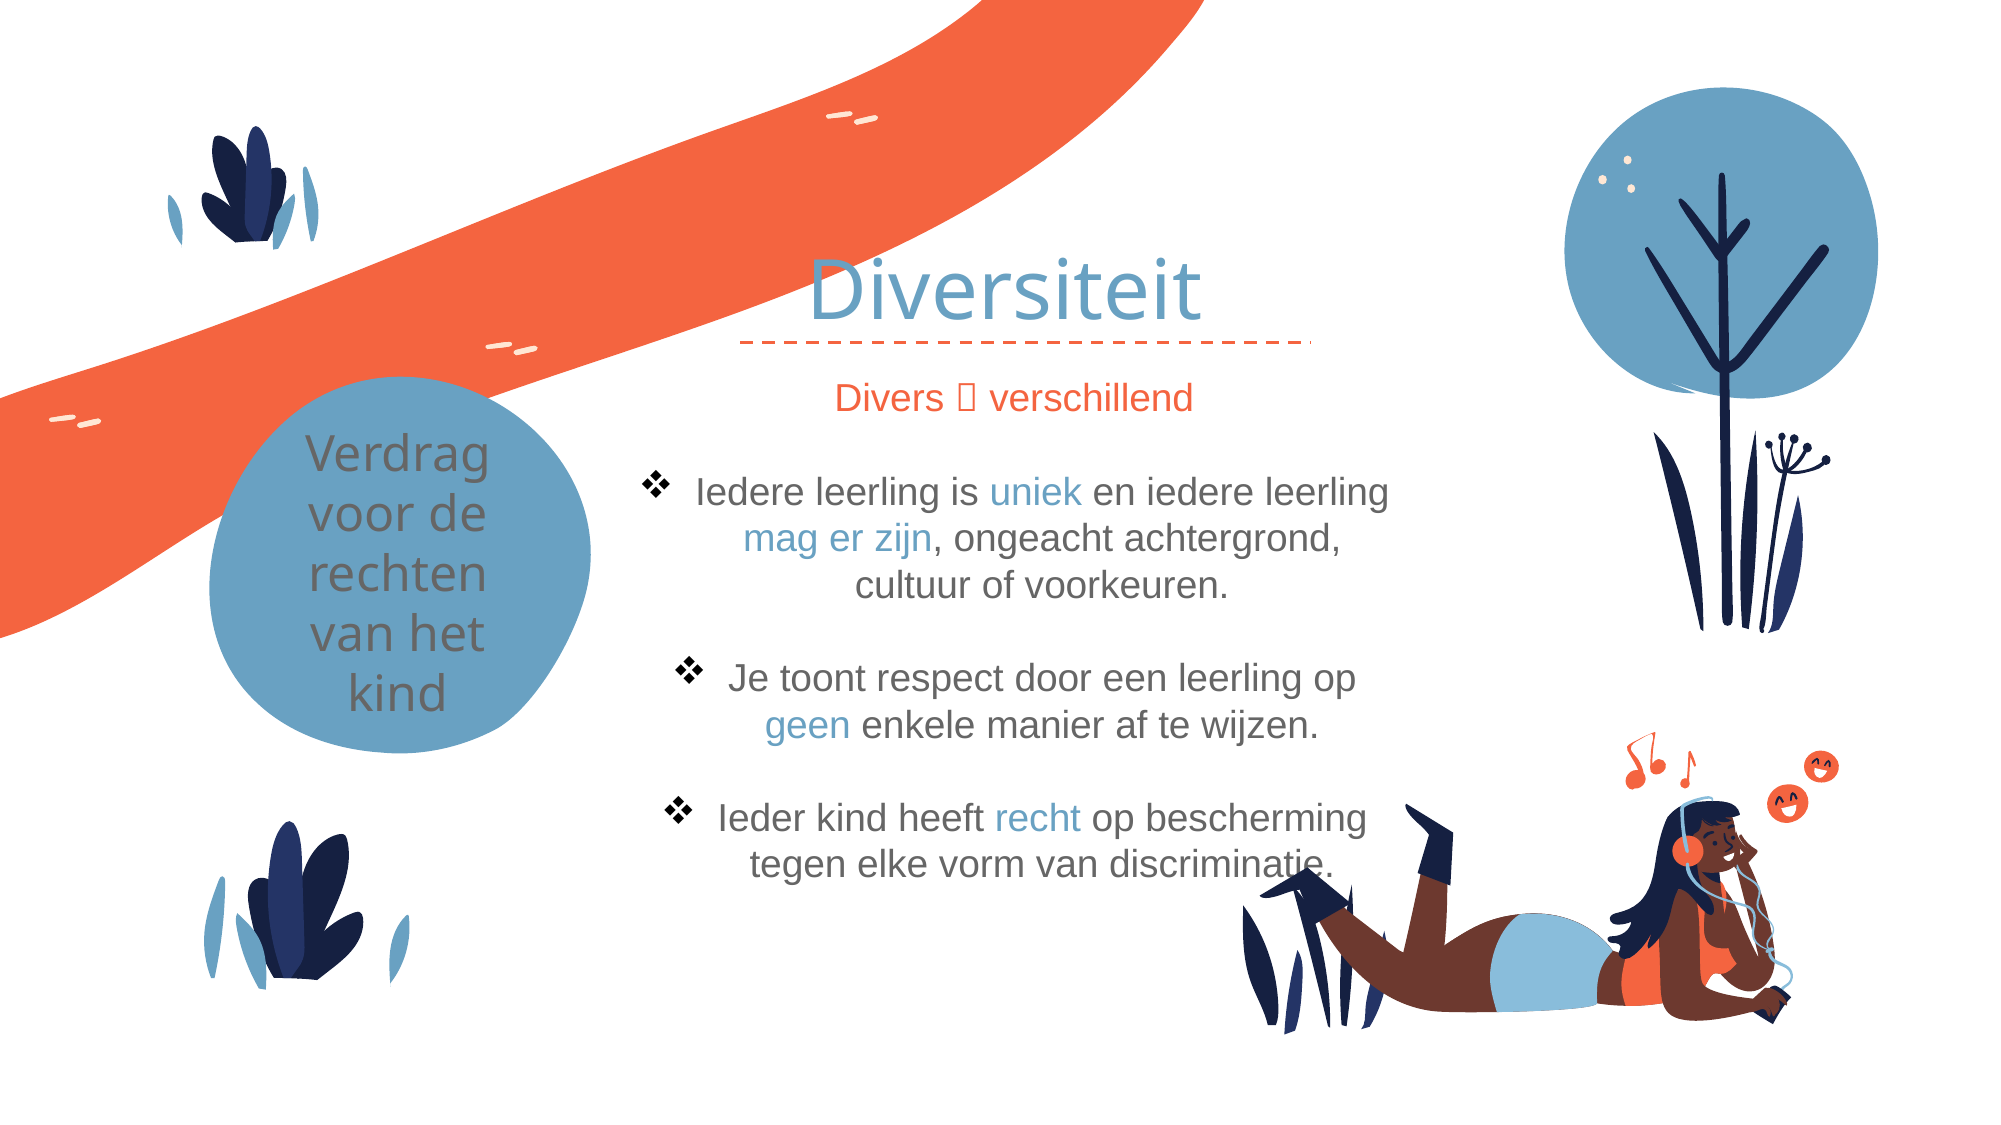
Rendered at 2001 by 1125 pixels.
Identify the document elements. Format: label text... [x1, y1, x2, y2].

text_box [202, 821, 413, 990]
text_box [1766, 783, 1811, 824]
text_box [1680, 750, 1697, 789]
title Diversiteit [883, 129, 1366, 341]
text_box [1241, 795, 1794, 1035]
subtitle Divers  verschillend Iedere leerling is uniek en iedere leerling mag er zijn, ongeacht achtergrond, cultuur of voorkeuren. Je toont respect door een leerling op geen enkele manier af te wijzen. Ieder kind heeft recht op bescherming tegen elke vorm van discriminatie. [615, 341, 1413, 917]
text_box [165, 125, 320, 250]
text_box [1554, 87, 1891, 634]
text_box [48, 111, 879, 429]
text_box [1625, 731, 1666, 790]
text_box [193, 376, 608, 754]
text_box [1803, 750, 1841, 783]
